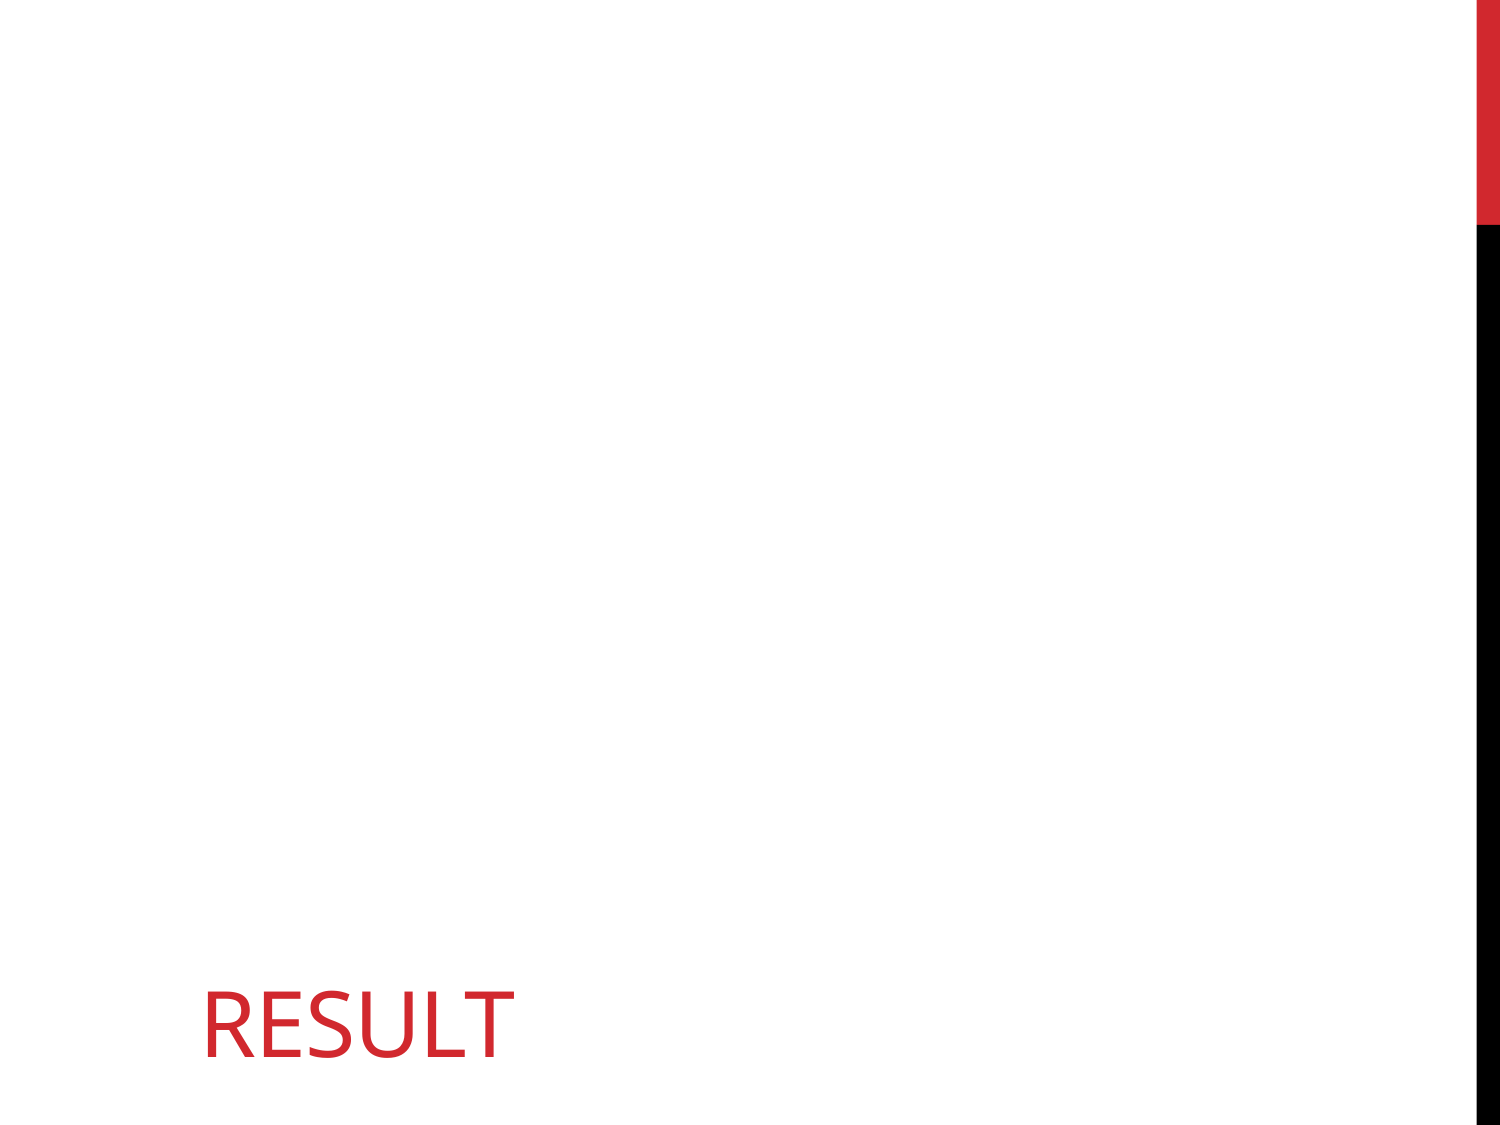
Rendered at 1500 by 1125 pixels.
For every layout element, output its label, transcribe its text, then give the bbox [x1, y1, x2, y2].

title result [184, 777, 1288, 1084]
